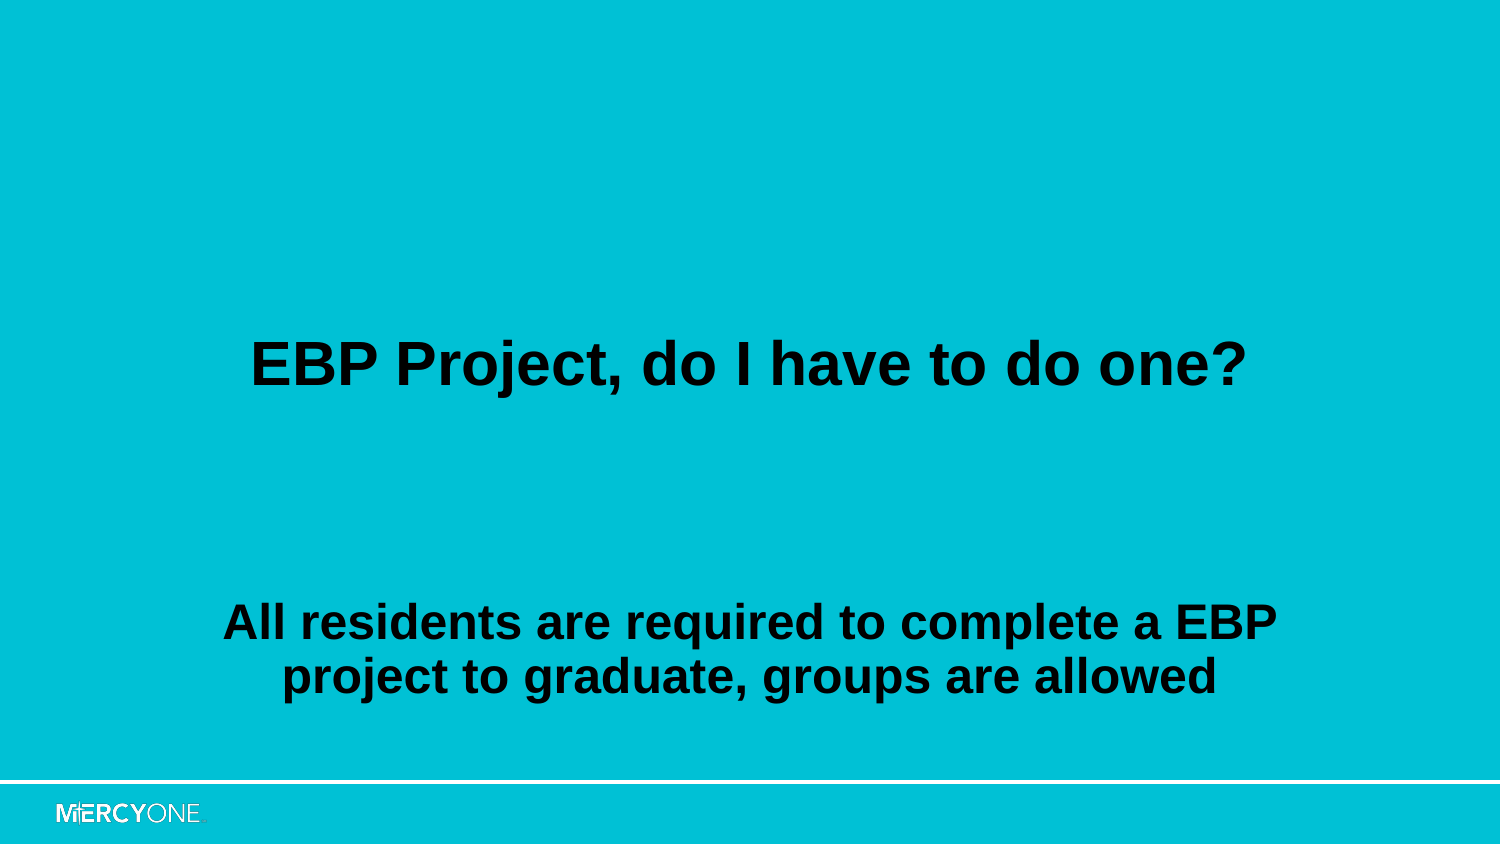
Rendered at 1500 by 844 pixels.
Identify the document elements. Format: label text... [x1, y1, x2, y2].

list All residents are required to complete a EBP project to graduate, groups are allowed [215, 596, 1285, 737]
picture [38, 782, 218, 844]
title EBP Project, do I have to do one? [215, 168, 1285, 563]
